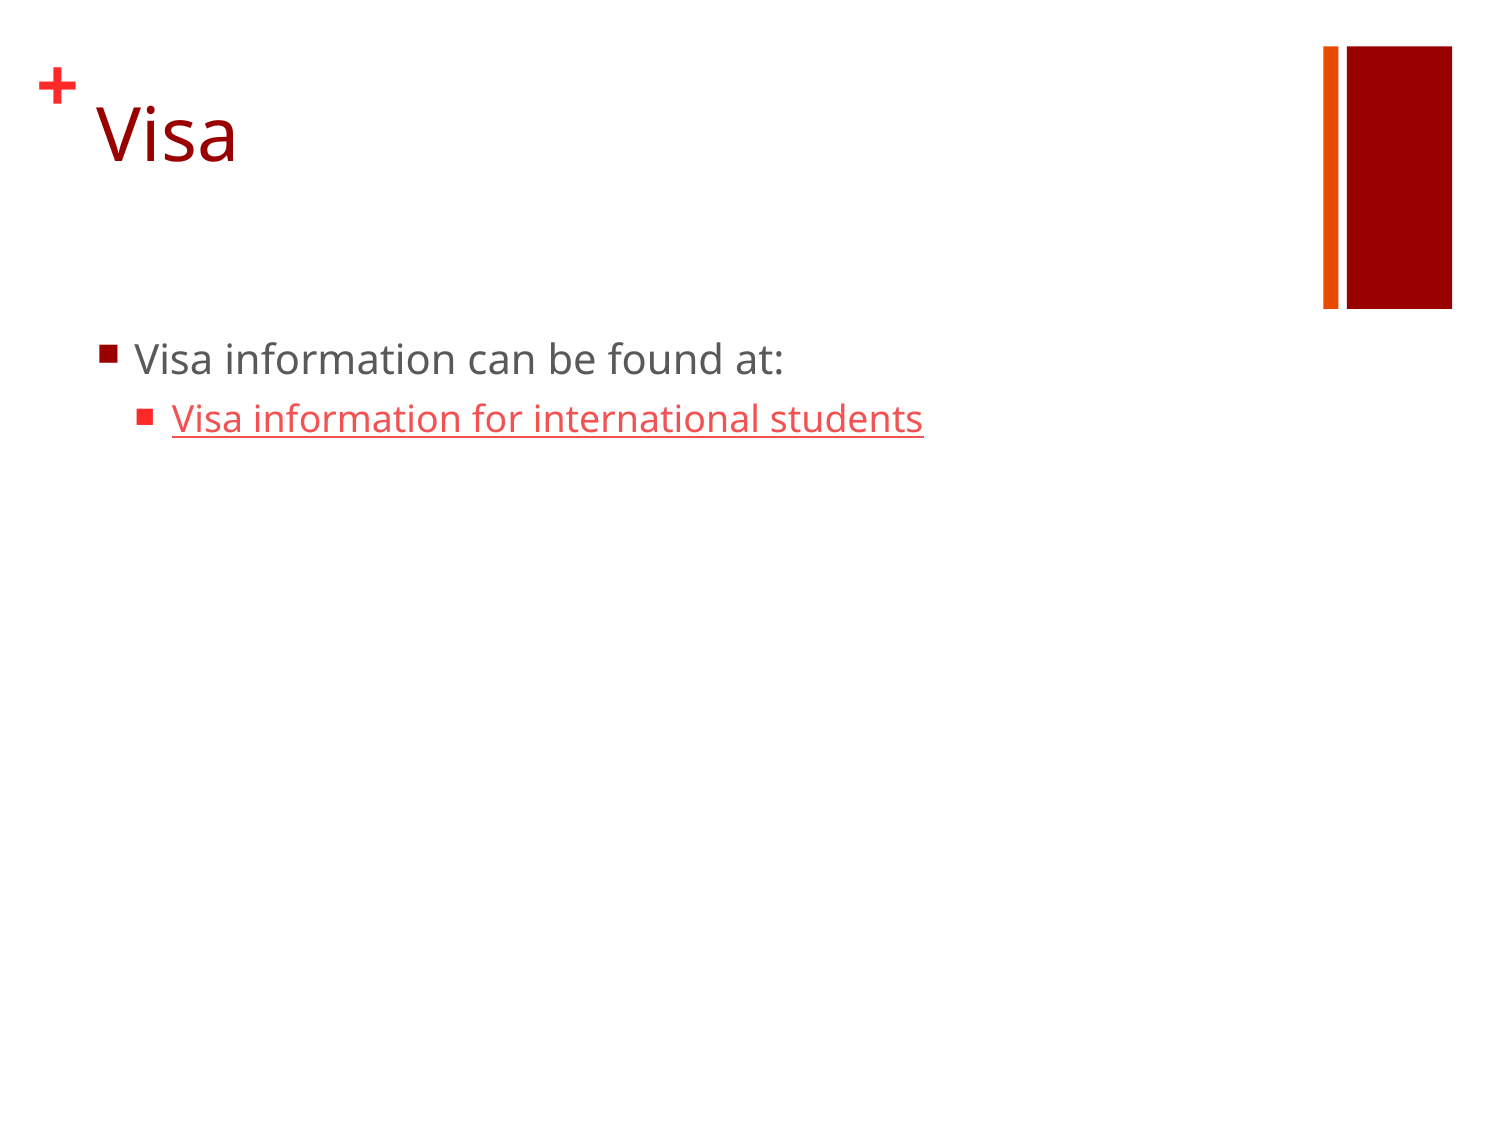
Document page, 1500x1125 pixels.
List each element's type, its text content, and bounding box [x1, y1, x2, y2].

list Visa information can be found at: Visa information for international students [81, 324, 1322, 1005]
title Visa [81, 79, 1322, 263]
